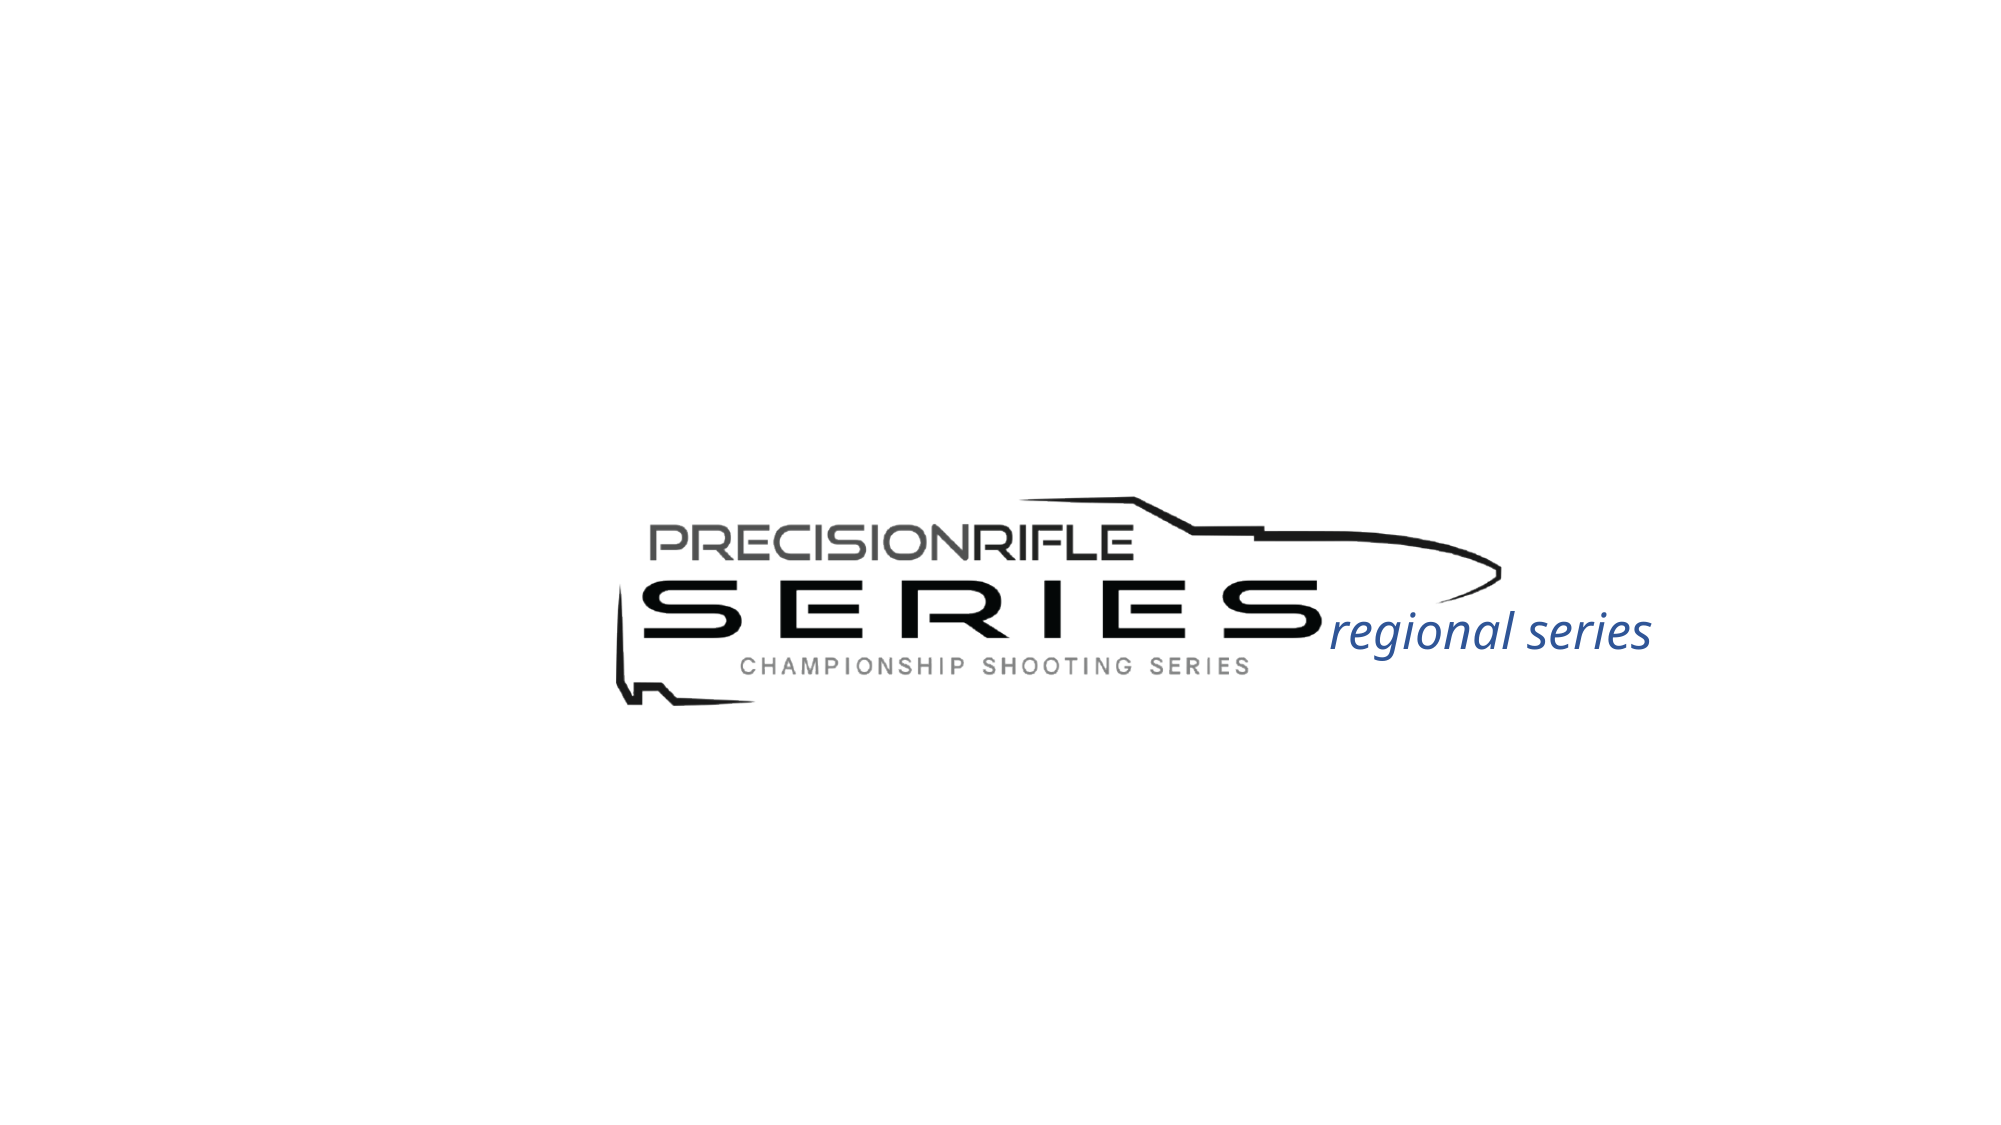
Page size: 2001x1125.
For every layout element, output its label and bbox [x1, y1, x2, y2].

text_box [604, 483, 1676, 729]
